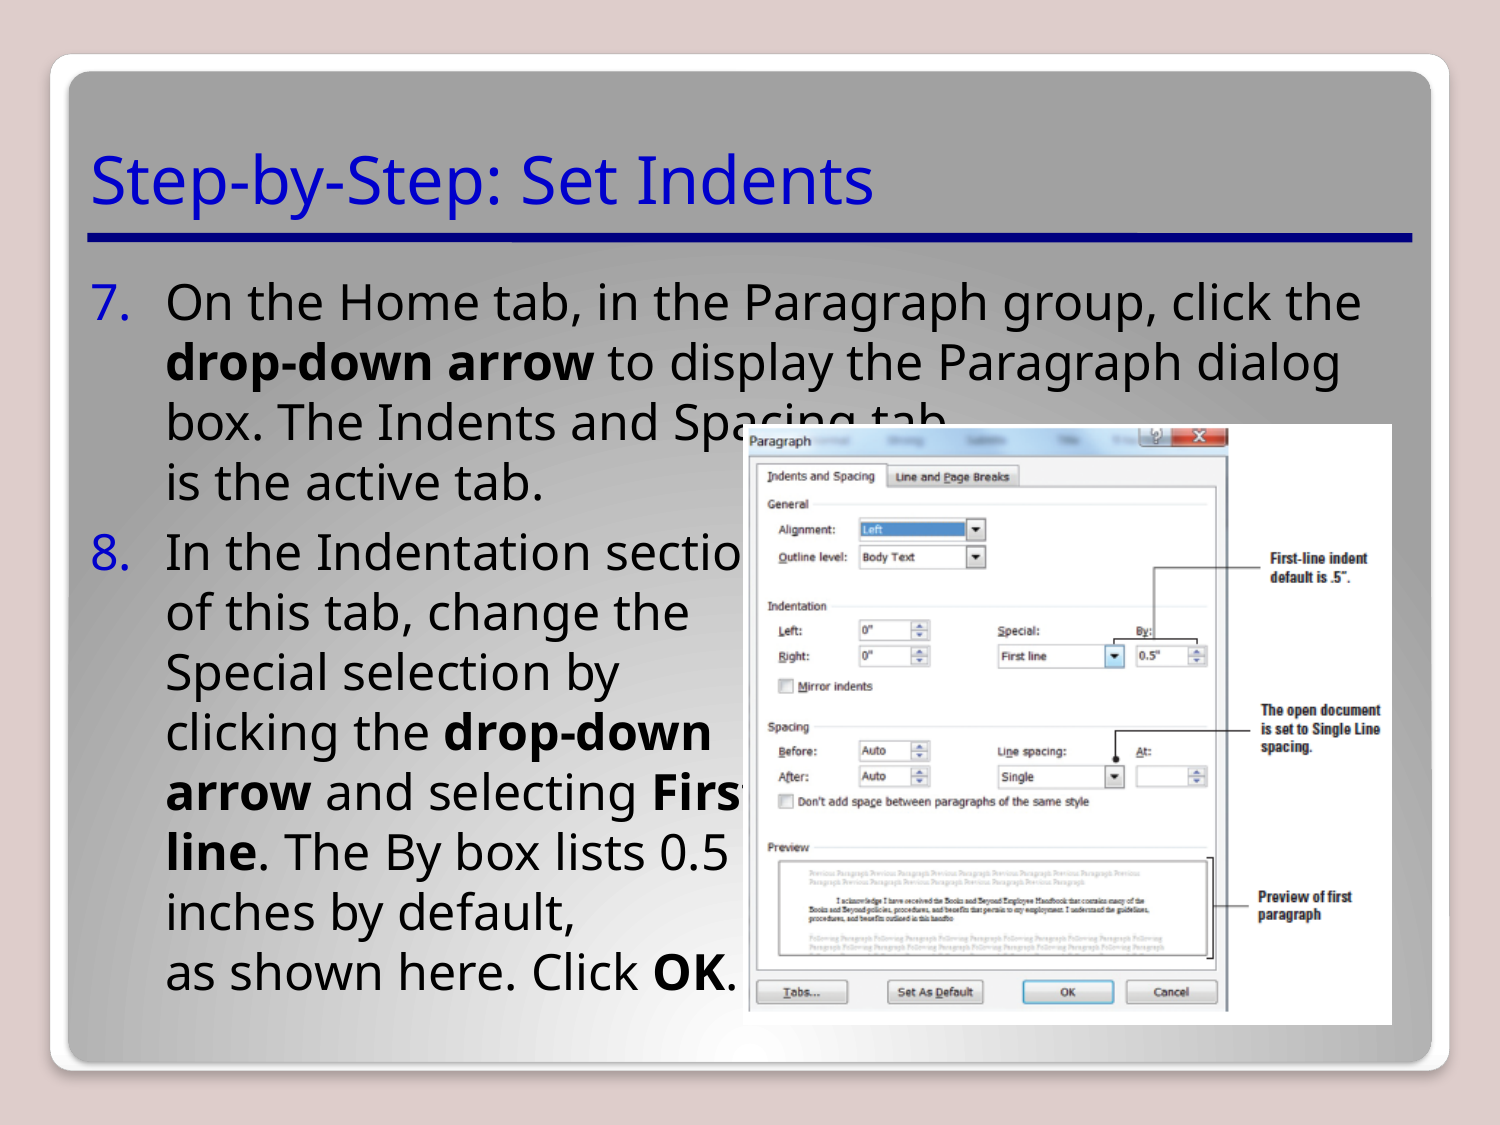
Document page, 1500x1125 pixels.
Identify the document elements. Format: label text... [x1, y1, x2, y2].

title Step-by-Step: Set Indents [74, 74, 1426, 226]
list On the Home tab, in the Paragraph group, click the drop-down arrow to display the Paragraph dialog box. The Indents and Spacing tab is the active tab. In the Indentation section of this tab, change the Special selection by clicking the drop-down arrow and selecting First line. The By box lists 0.5 inches by default, as shown here. Click OK. [75, 262, 1425, 1063]
picture [743, 424, 1393, 1026]
